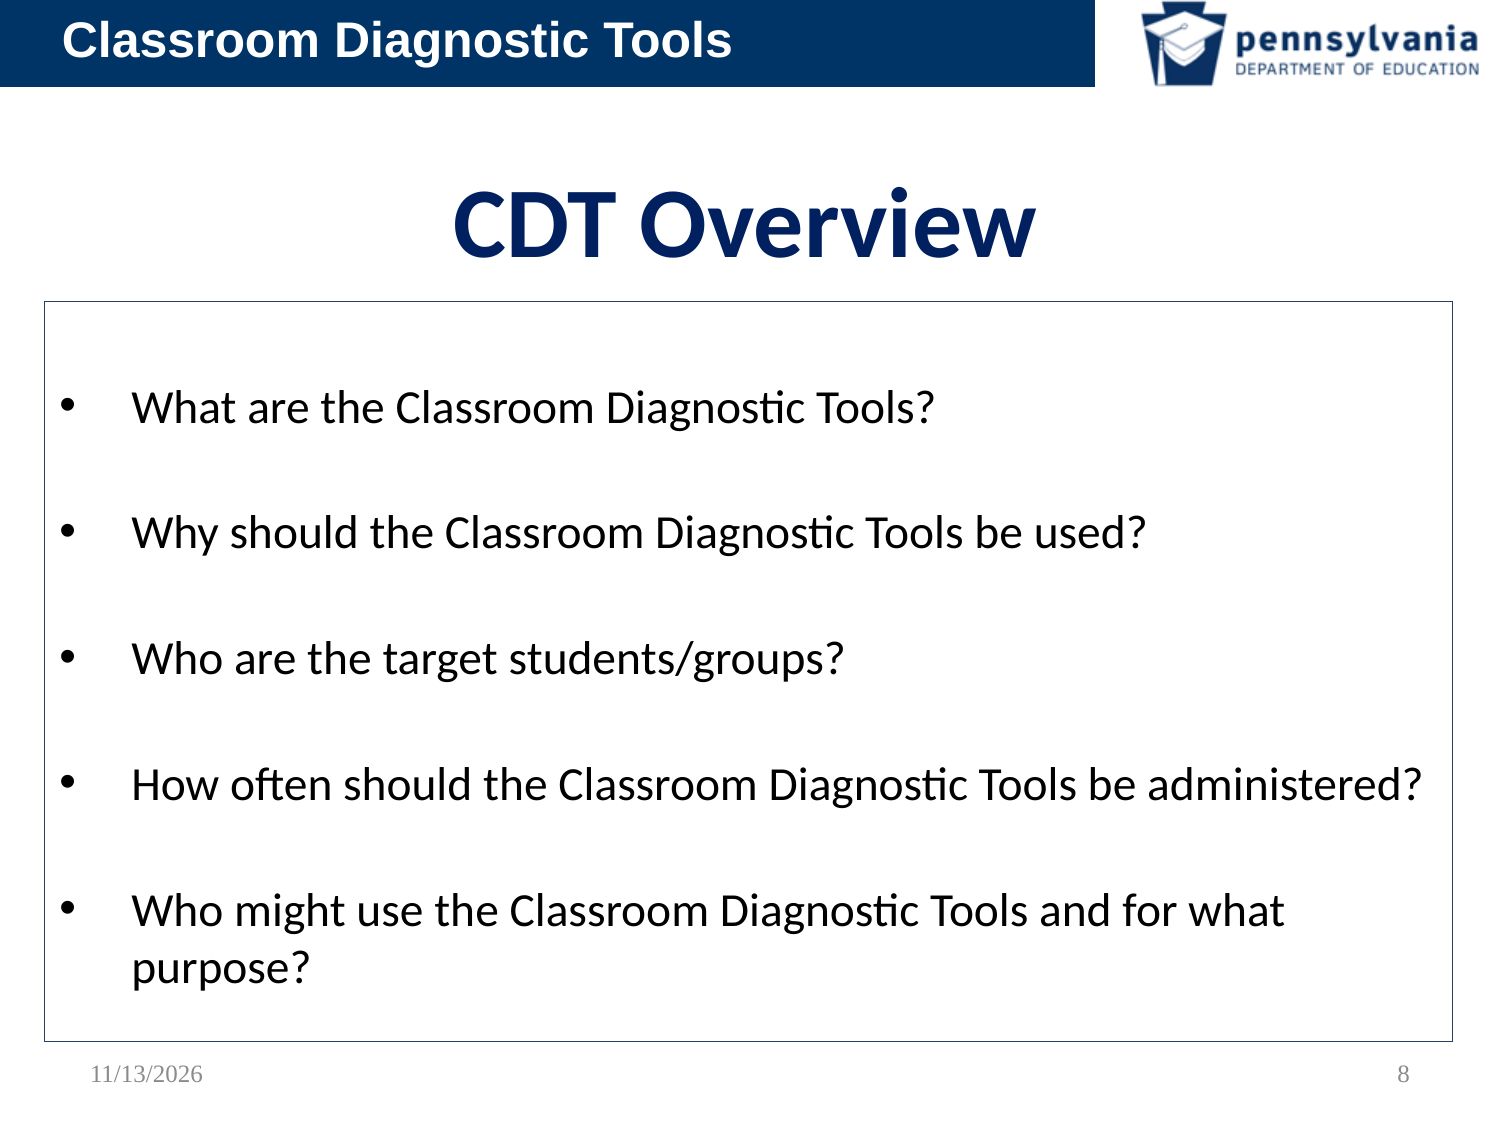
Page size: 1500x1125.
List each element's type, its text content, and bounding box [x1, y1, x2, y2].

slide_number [75, 1042, 425, 1103]
slide_number 8 [1074, 1042, 1425, 1103]
picture [1134, 0, 1485, 90]
list What are the Classroom Diagnostic Tools? Why should the Classroom Diagnostic Tools be used? Who are the target students/groups? How often should the Classroom Diagnostic Tools be administered? Who might use the Classroom Diagnostic Tools and for what purpose? [44, 301, 1453, 1042]
title CDT Overview [70, 145, 1421, 301]
